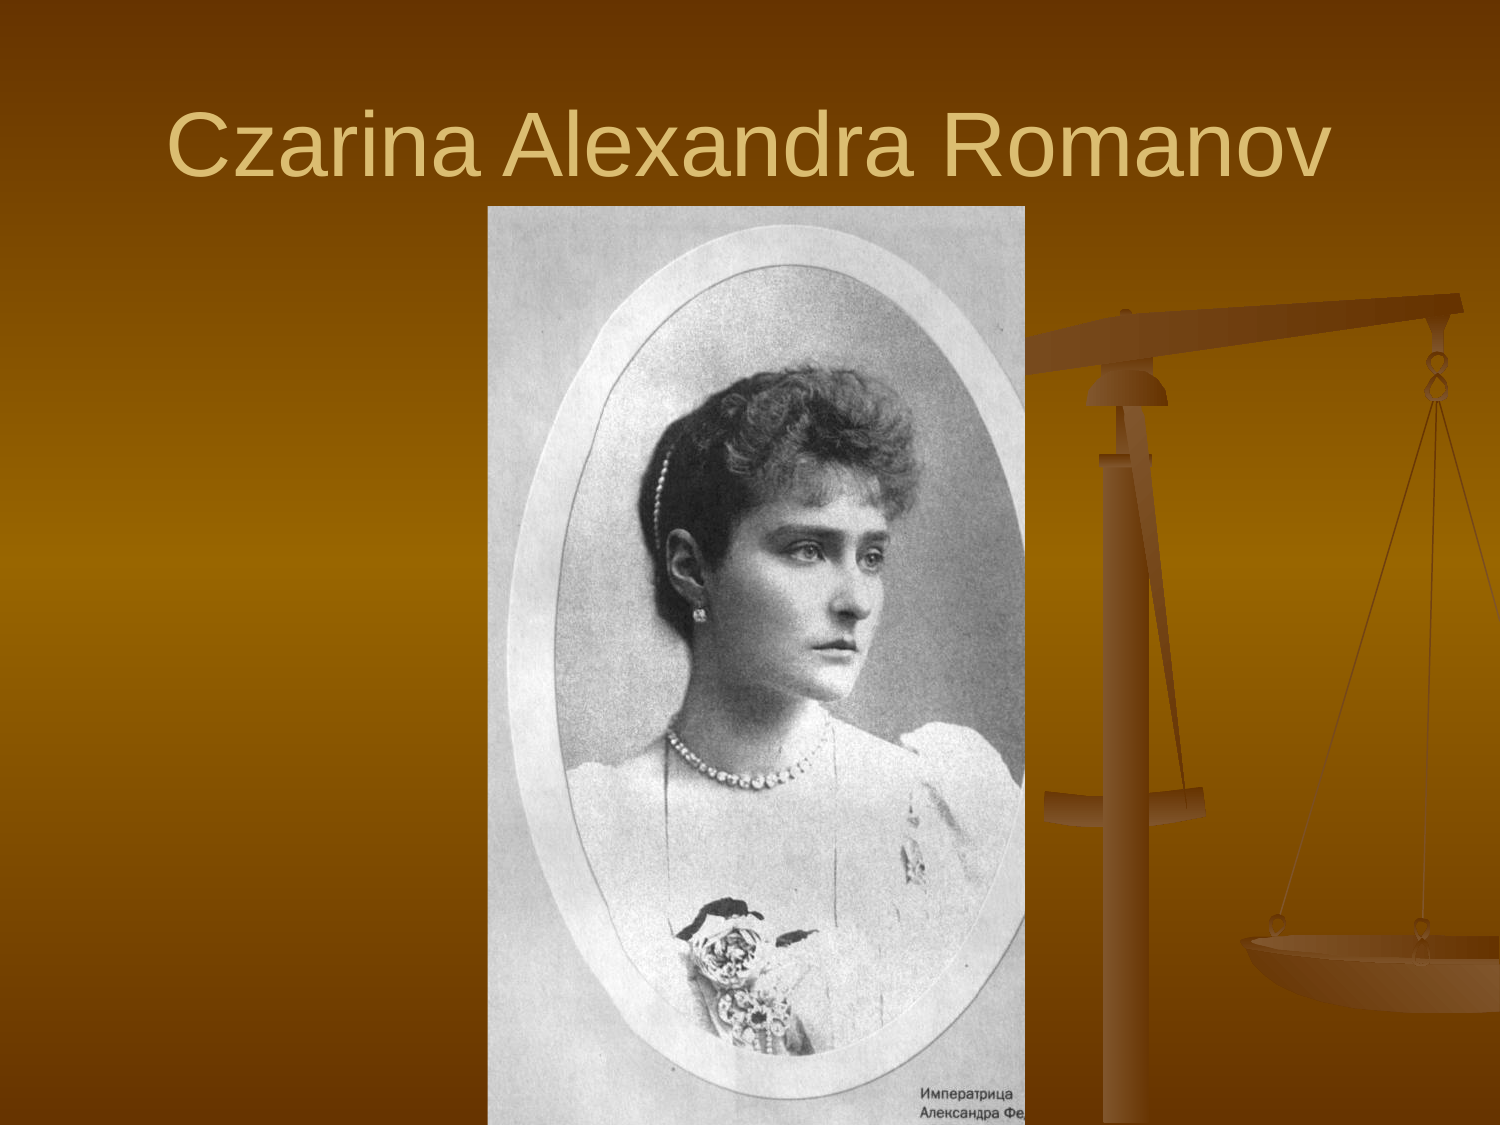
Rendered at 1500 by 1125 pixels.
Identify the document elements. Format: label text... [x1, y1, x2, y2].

title Czarina Alexandra Romanov [74, 45, 1426, 234]
picture [487, 206, 1026, 1125]
